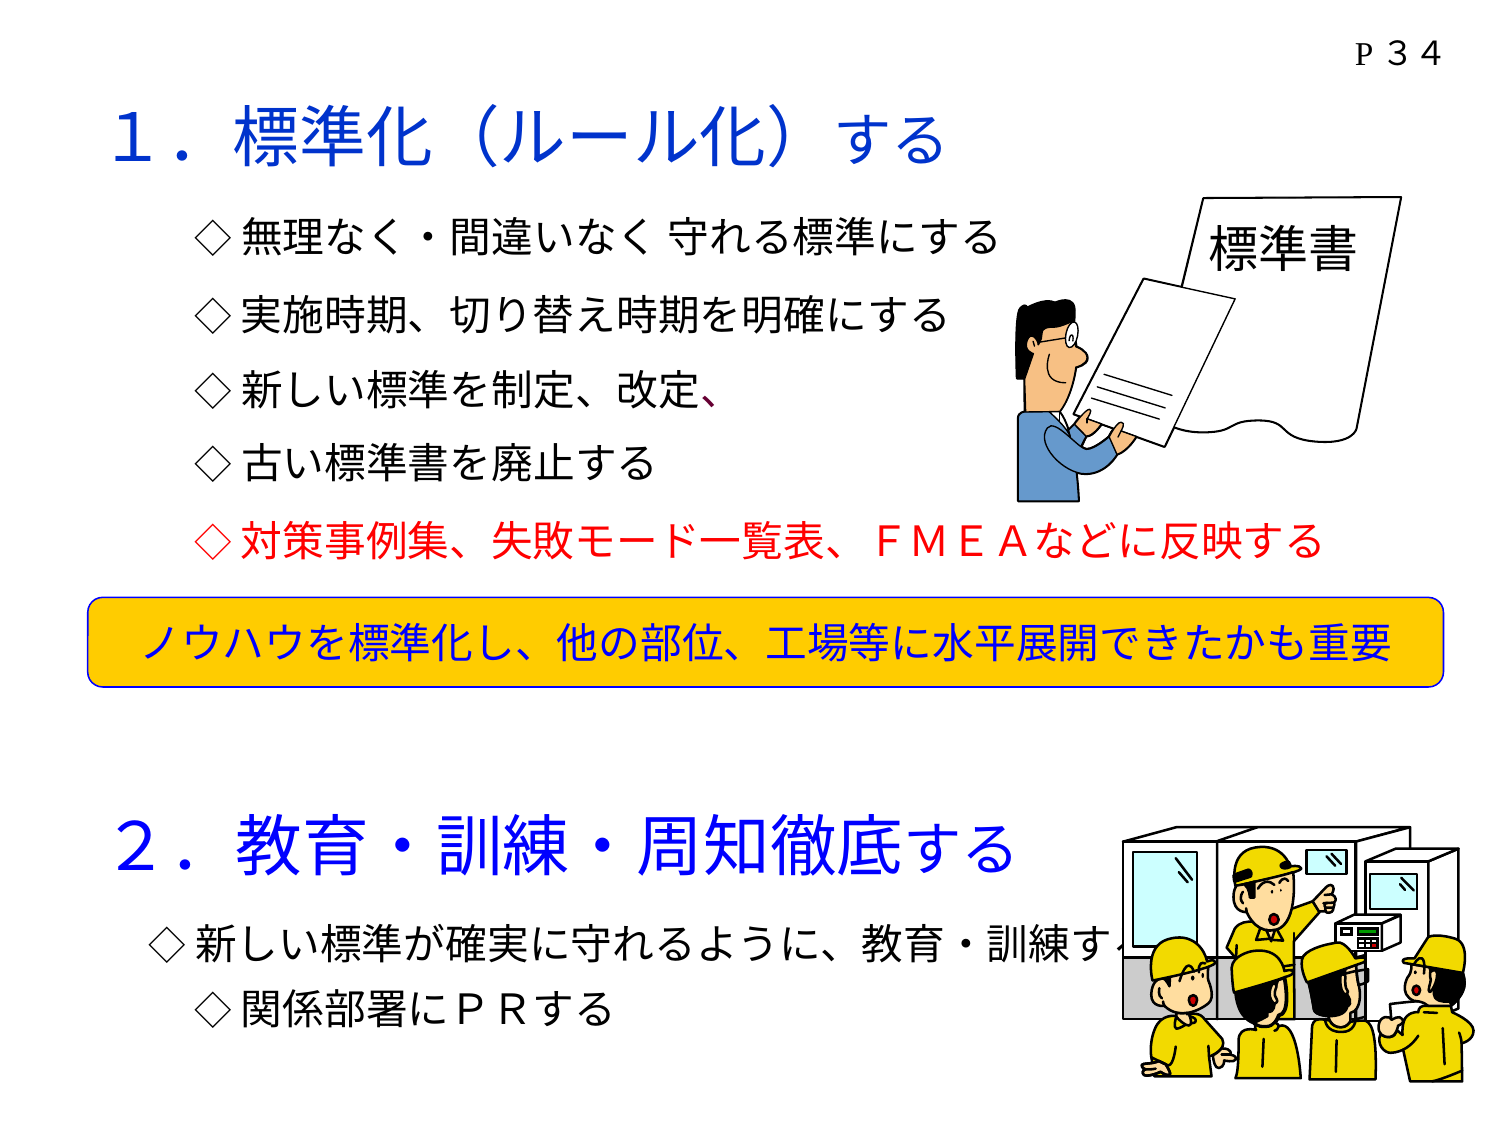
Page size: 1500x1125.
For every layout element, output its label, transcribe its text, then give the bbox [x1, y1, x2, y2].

text_box ２．教育・訓練・周知徹底する [87, 796, 1035, 892]
text_box ◇関係部署にＰＲする [179, 976, 664, 1041]
text_box ◇対策事例集、失敗モード一覧表、ＦＭＥＡなどに反映する [179, 507, 1403, 573]
text_box ◇新しい標準が確実に守れるように、教育・訓練する [133, 910, 1119, 976]
text_box ノウハウを標準化し、他の部位、工場等に水平展開できたかも重要 [87, 597, 1444, 687]
text_box P３４ [1340, 24, 1500, 80]
text_box １．標準化（ルール化）する [84, 86, 965, 182]
picture [1119, 823, 1477, 1085]
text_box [179, 195, 1452, 504]
